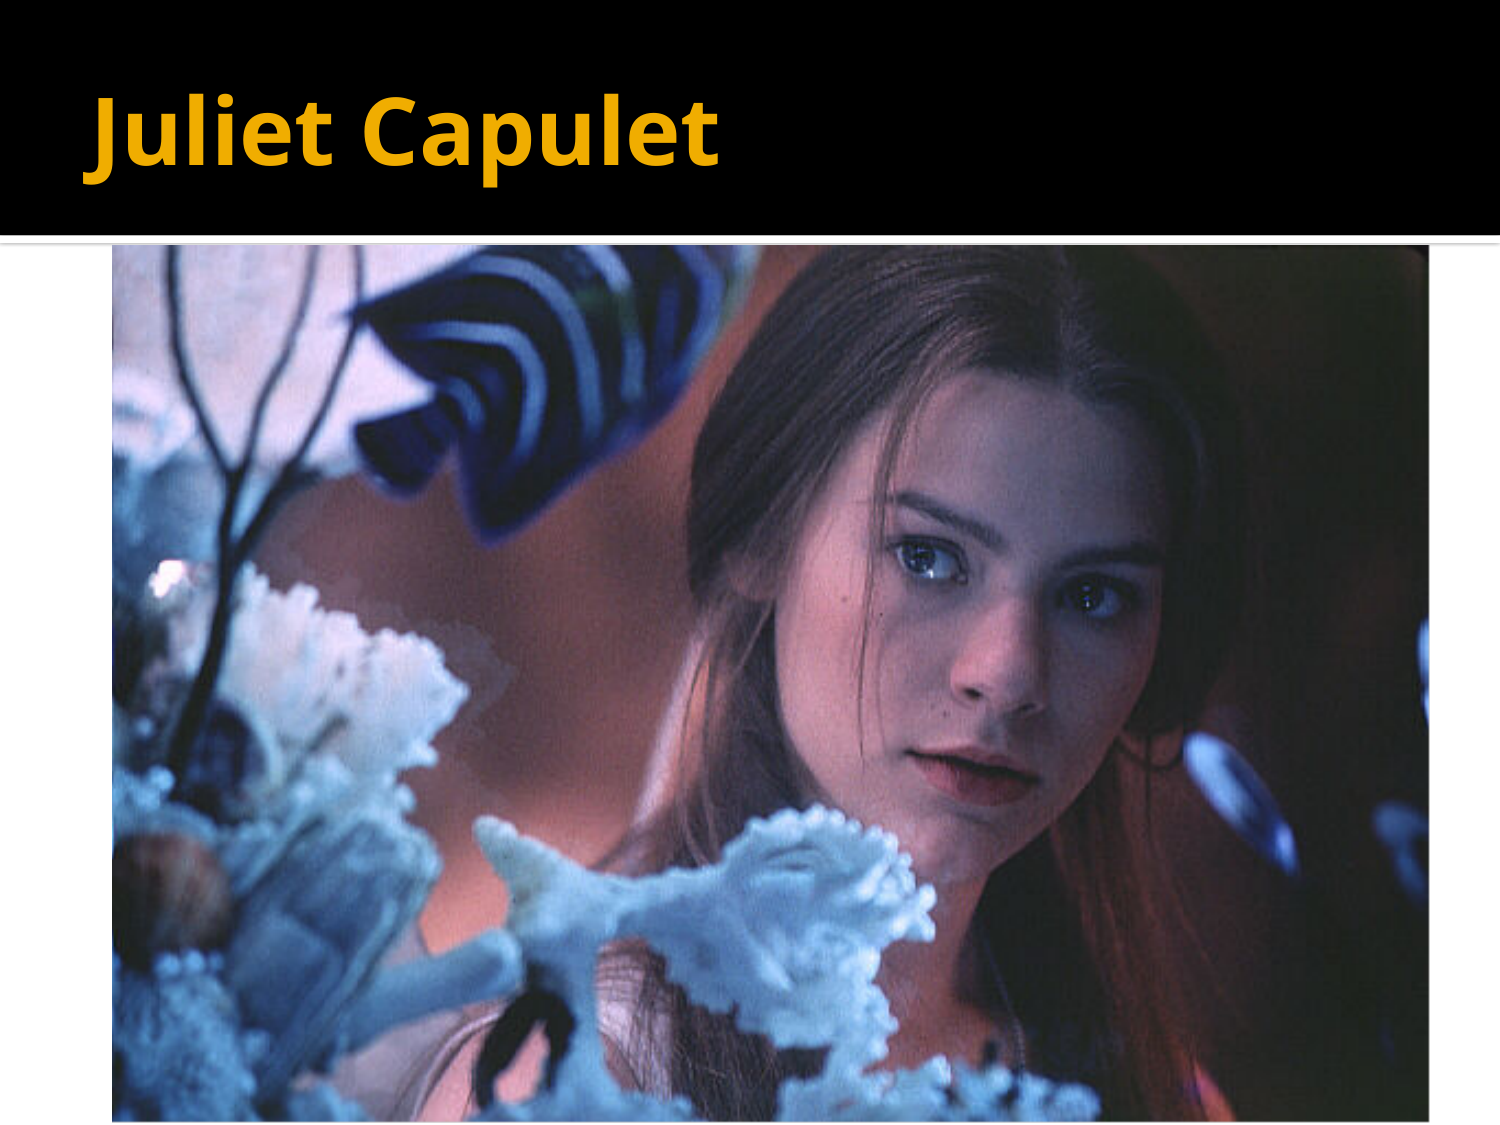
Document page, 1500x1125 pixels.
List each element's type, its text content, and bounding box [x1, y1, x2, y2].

title Juliet Capulet [75, 25, 1425, 231]
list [112, 245, 1431, 1125]
